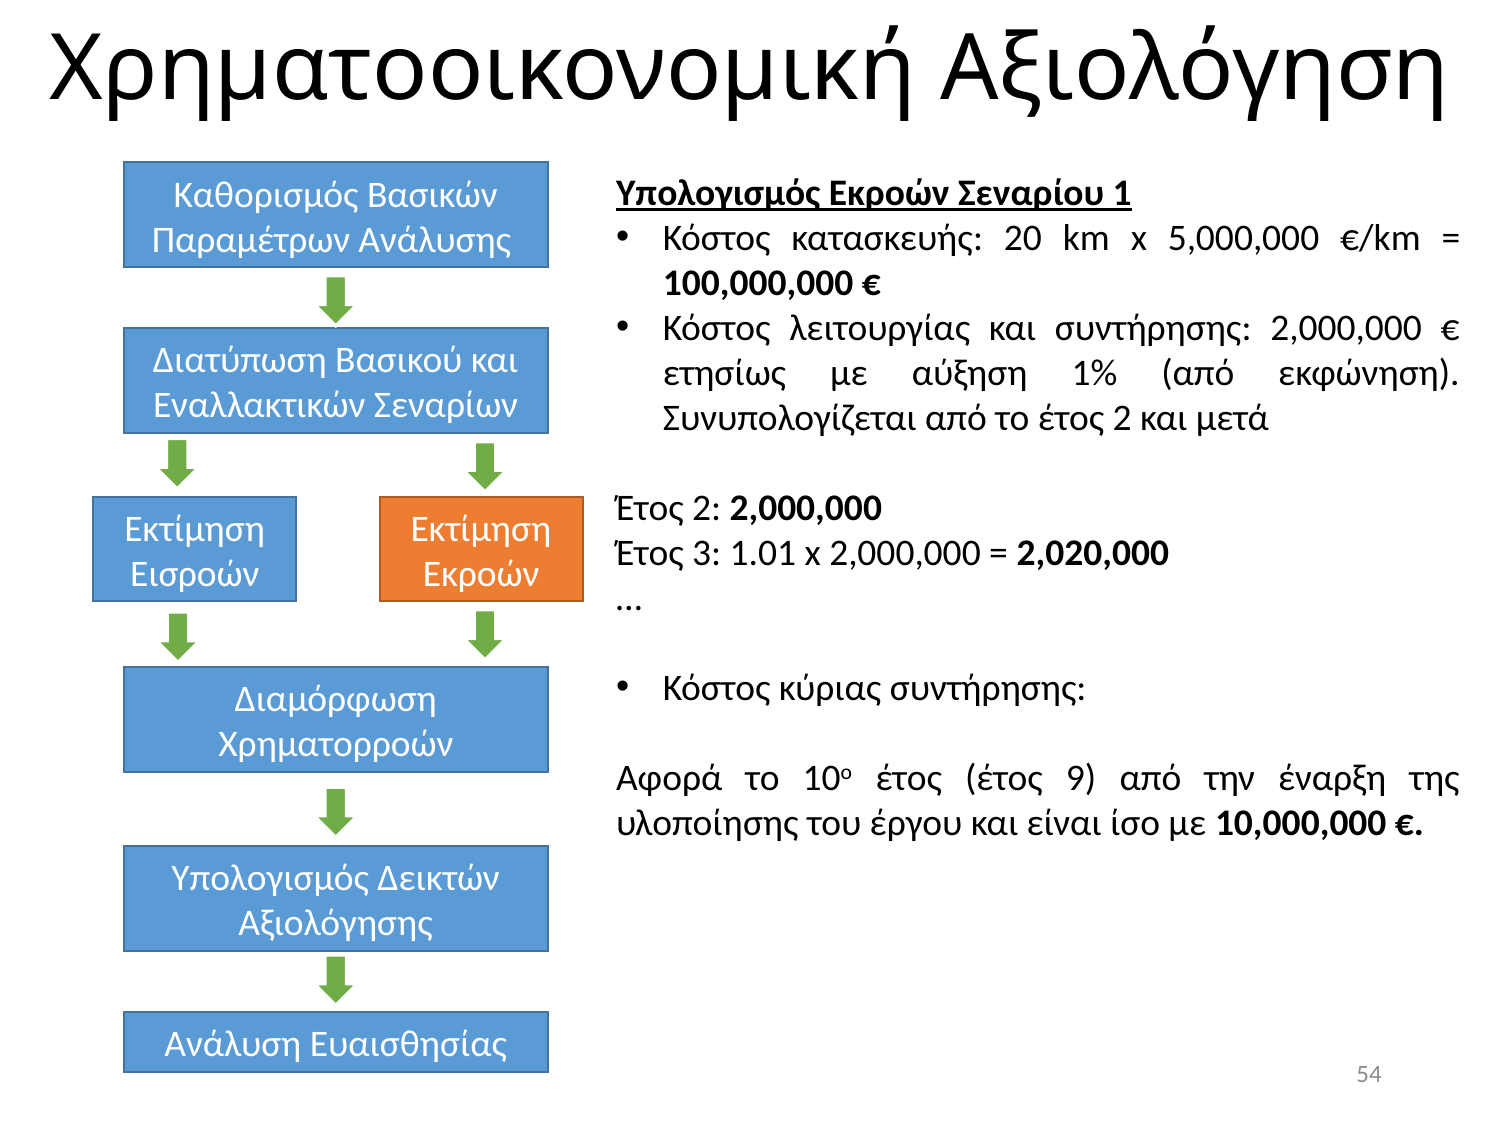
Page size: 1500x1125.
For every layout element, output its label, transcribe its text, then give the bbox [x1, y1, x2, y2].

slide_number 54 [1059, 1042, 1397, 1103]
title Χρηματοοικονομική Αξιολόγηση [0, 0, 1500, 141]
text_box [93, 162, 583, 1073]
text_box Υπολογισμός Εκροών Σεναρίου 1 Κόστος κατασκευής: 20 km x 5,000,000 €/km = 100,000,000 € Κόστος λειτουργίας και συντήρησης: 2,000,000 € ετησίως με αύξηση 1% (από εκφώνηση). Συνυπολογίζεται από το έτος 2 και μετά Έτος 2: 2,000,000 Έτος 3: 1.01 x 2,000,000 = 2,020,000 … Κόστος κύριας συντήρησης: Αφορά το 10ο έτος (έτος 9) από την έναρξη της υλοποίησης του έργου και είναι ίσο με 10,000,000 €. [601, 160, 1475, 851]
